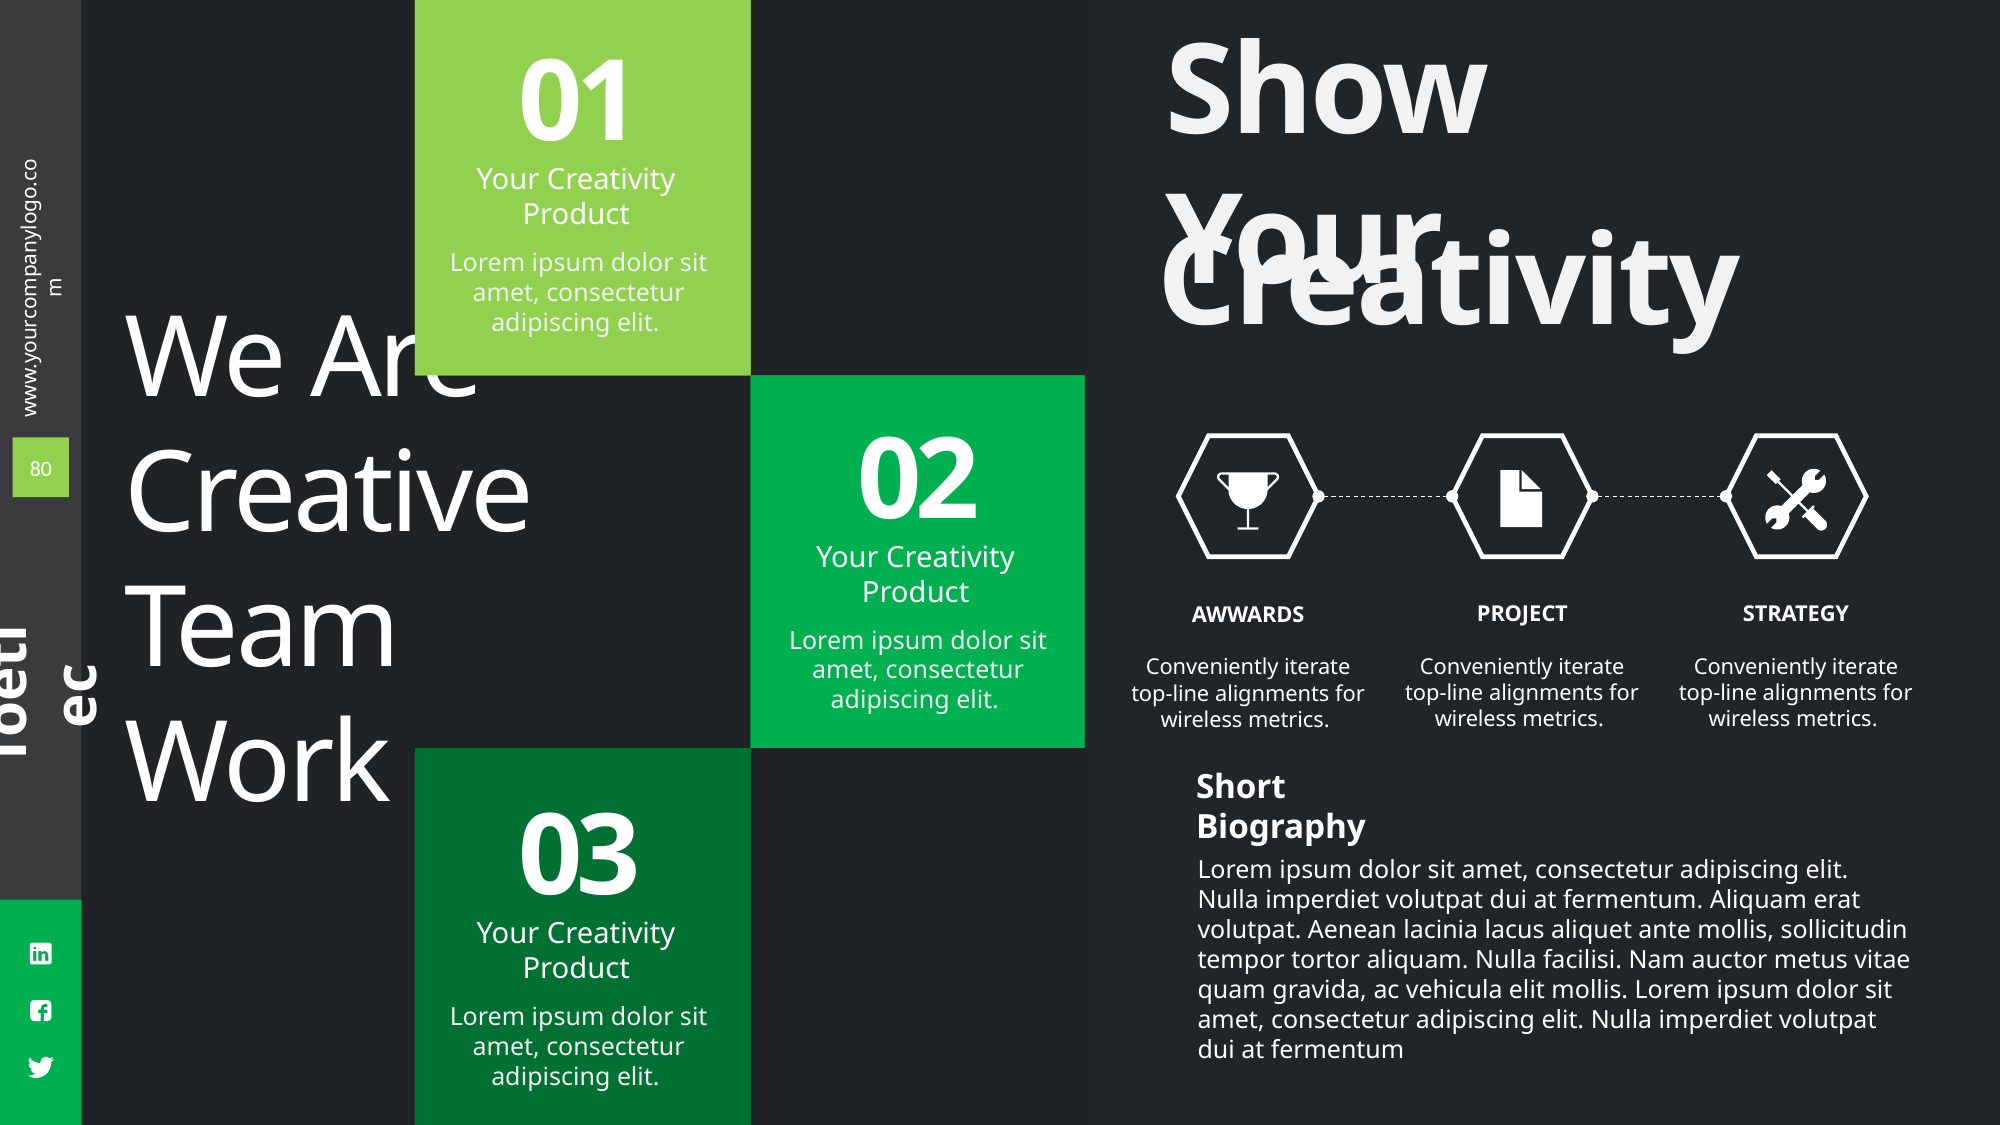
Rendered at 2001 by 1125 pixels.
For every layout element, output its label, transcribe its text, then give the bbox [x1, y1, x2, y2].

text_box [426, 774, 732, 1099]
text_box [765, 398, 1071, 723]
text_box [415, 0, 749, 376]
text_box We Are Creative Team Work [109, 462, 704, 646]
picture [749, 0, 2000, 1125]
picture [79, 747, 415, 1125]
text_box [415, 747, 749, 1125]
text_box [749, 376, 1084, 747]
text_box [426, 20, 732, 346]
picture [79, 0, 415, 376]
slide_number 80 [12, 437, 69, 498]
